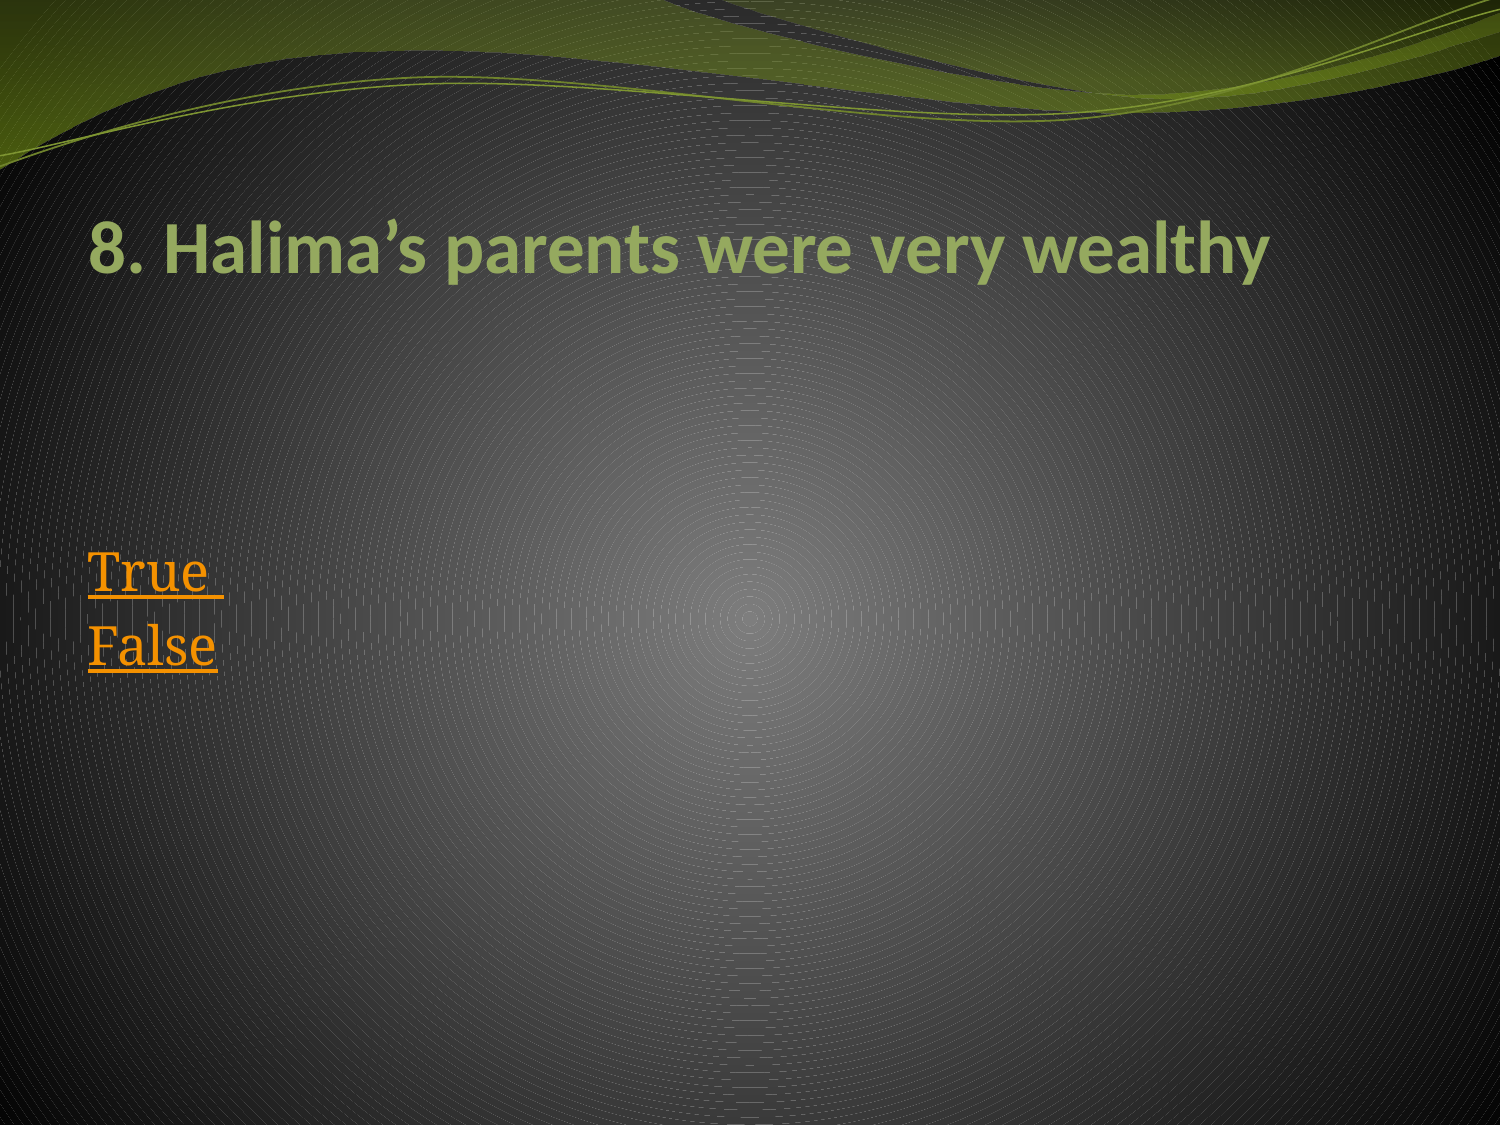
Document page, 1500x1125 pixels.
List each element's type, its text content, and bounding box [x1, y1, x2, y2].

title 8. Halima’s parents were very wealthy [88, 196, 1377, 289]
subtitle True False [87, 529, 1376, 818]
